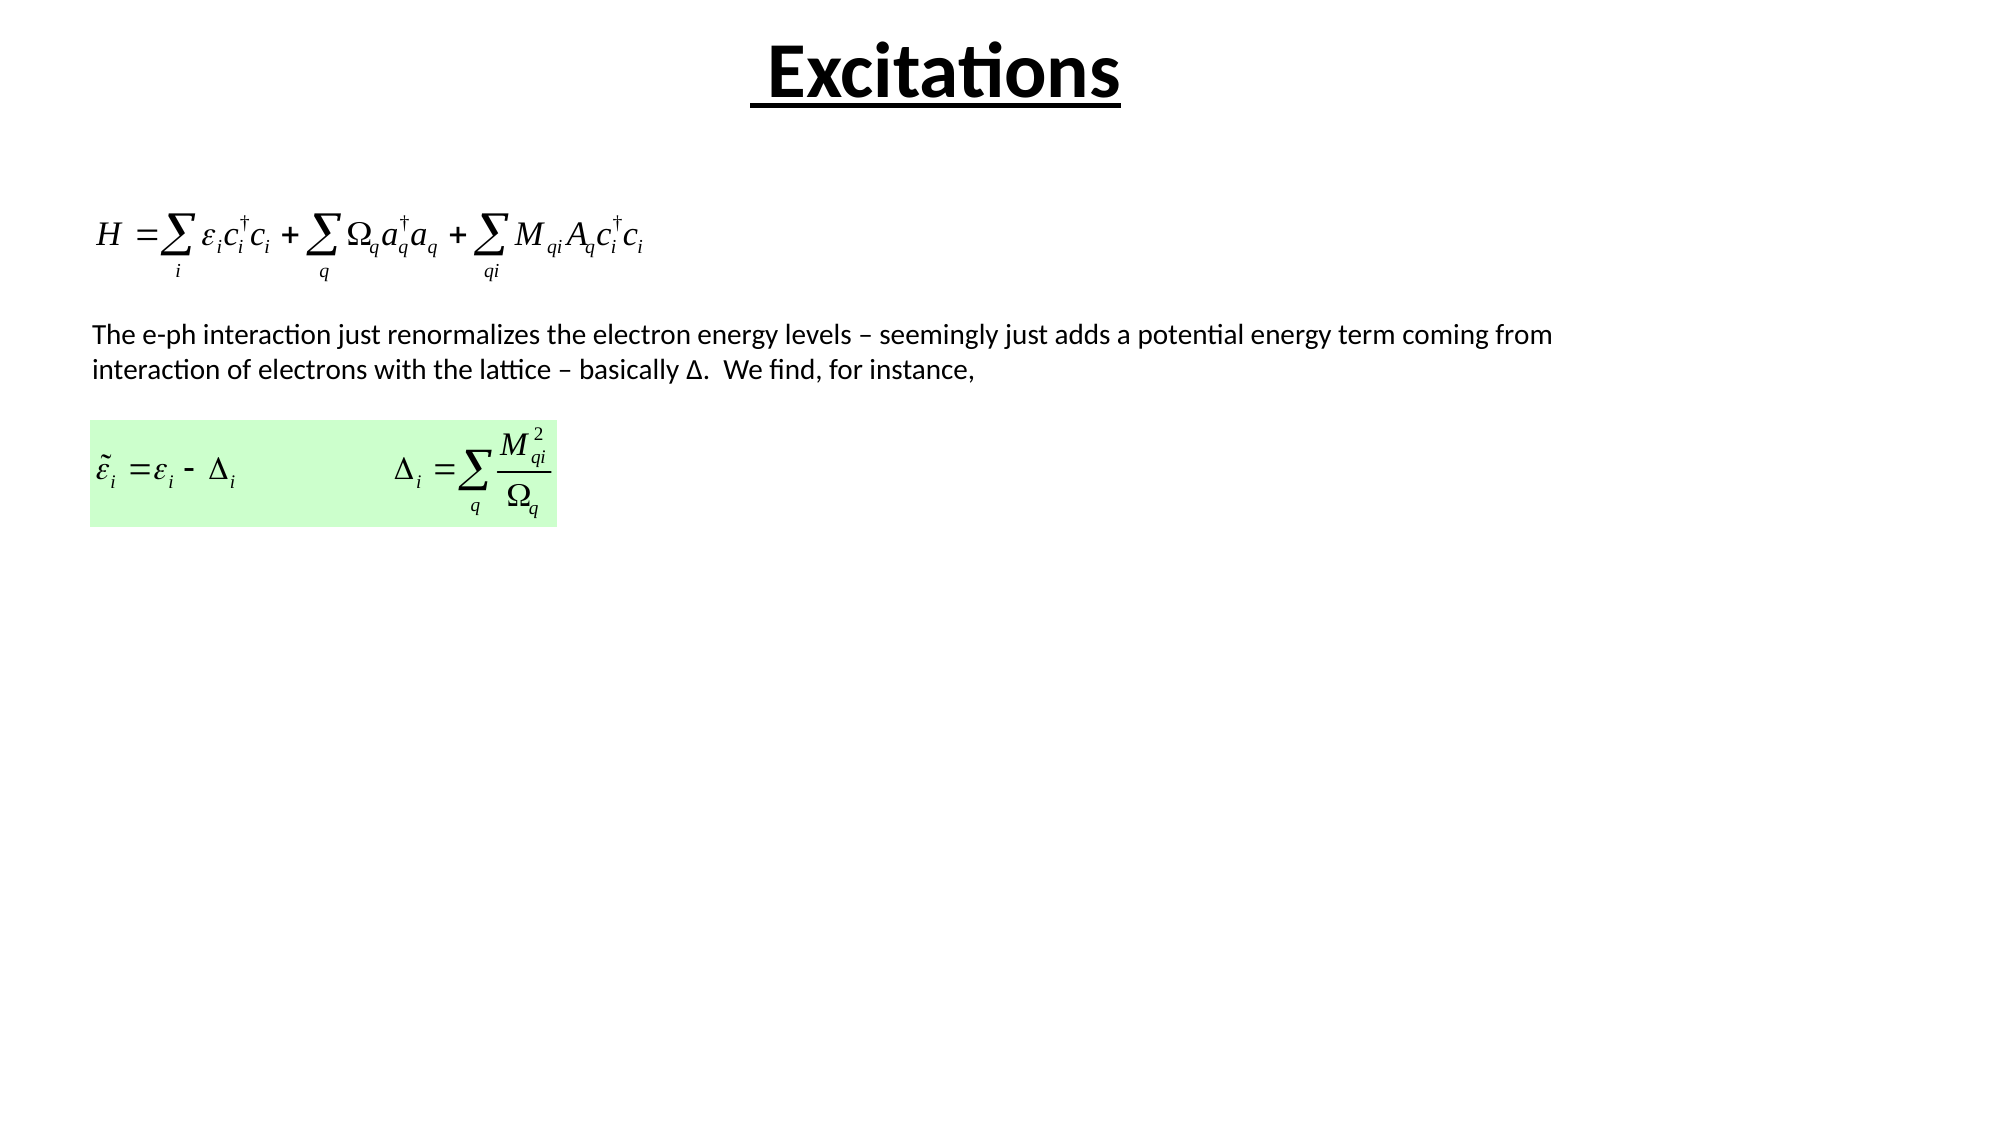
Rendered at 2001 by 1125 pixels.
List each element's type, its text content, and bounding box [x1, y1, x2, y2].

text_box The e-ph interaction just renormalizes the electron energy levels – seemingly just adds a potential energy term coming from interaction of electrons with the lattice – basically Δ. We find, for instance, [77, 308, 1663, 393]
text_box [90, 419, 557, 527]
title Excitations [651, 23, 1220, 123]
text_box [90, 207, 652, 288]
